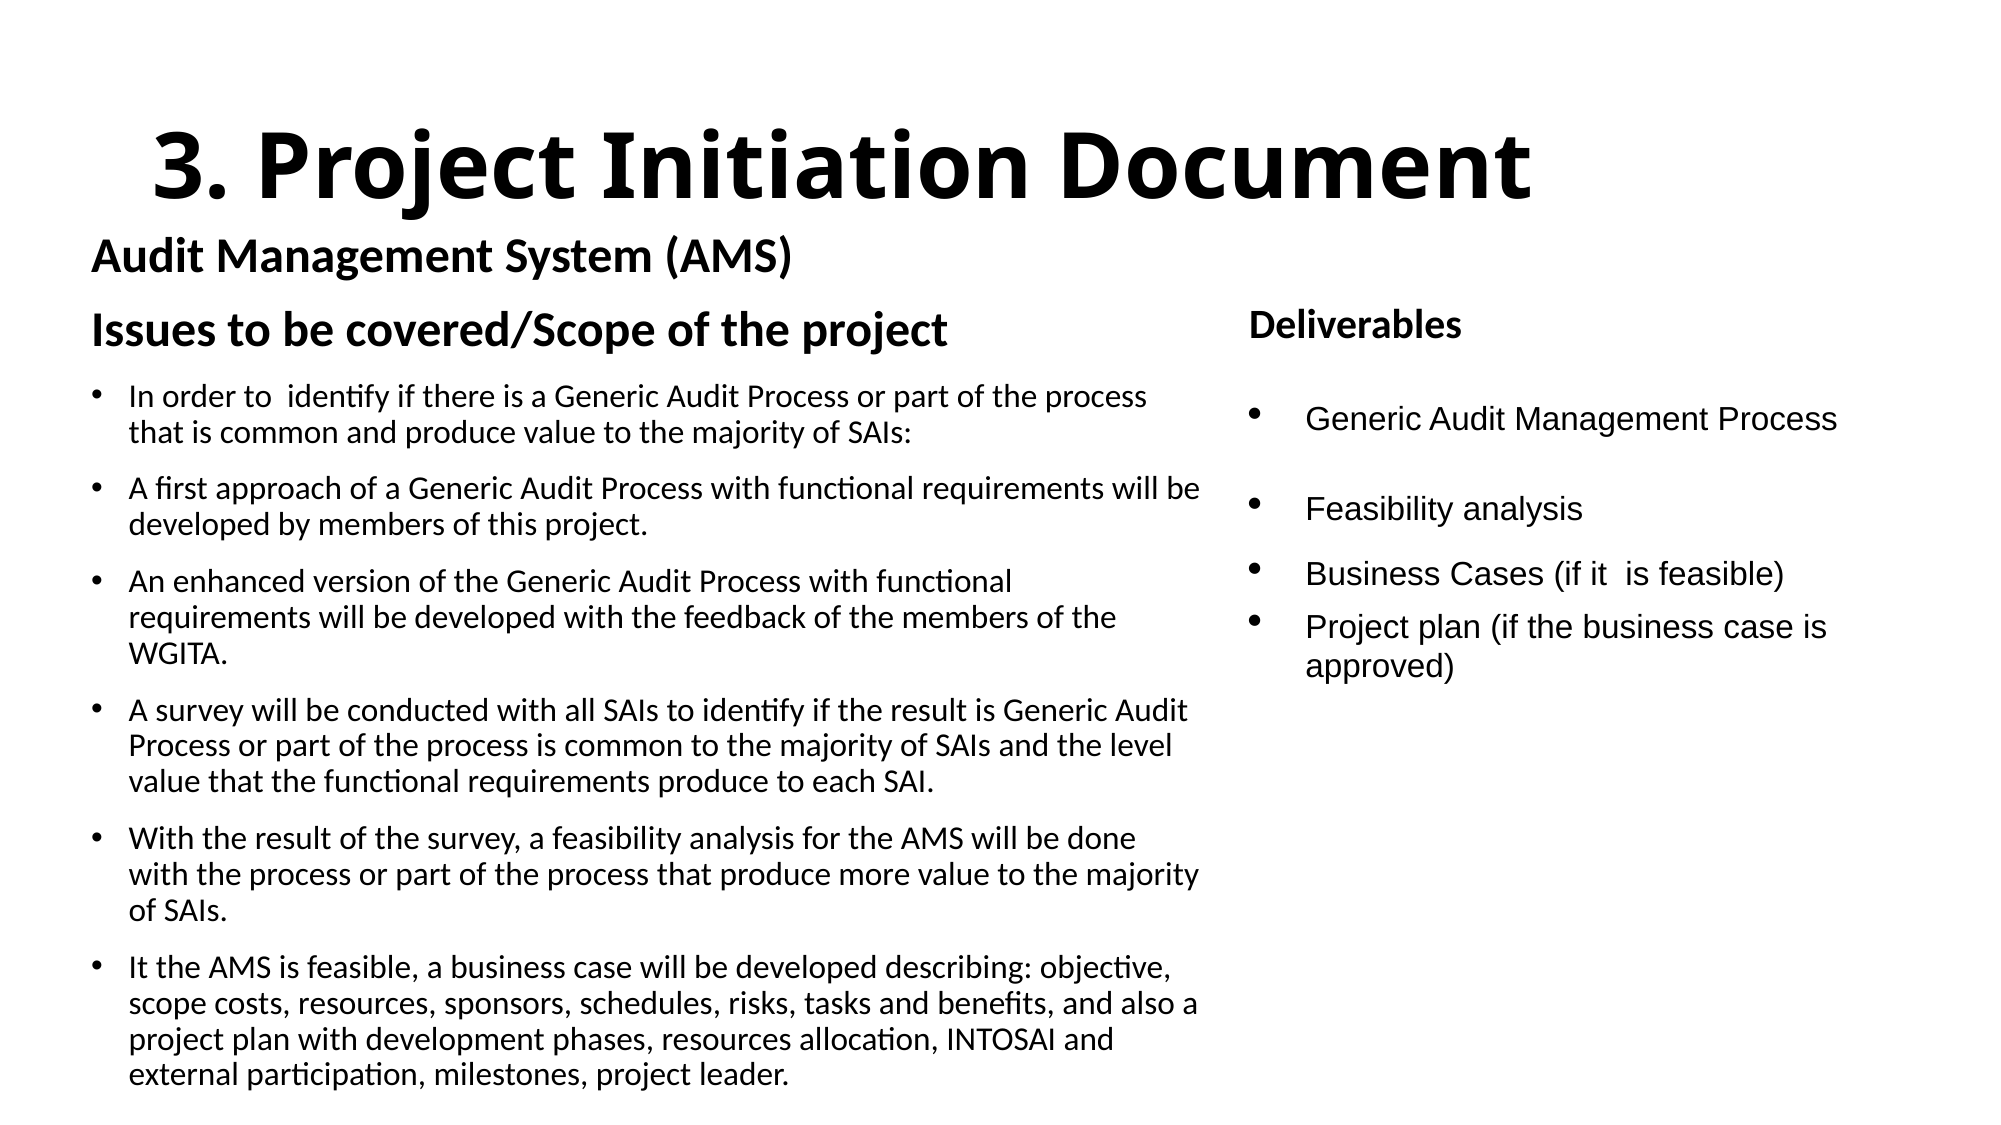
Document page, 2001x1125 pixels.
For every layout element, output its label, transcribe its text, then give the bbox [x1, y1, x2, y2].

list Audit Management System (AMS) Issues to be covered/Scope of the project In order to identify if there is a Generic Audit Process or part of the process that is common and produce value to the majority of SAIs: A first approach of a Generic Audit Process with functional requirements will be developed by members of this project. An enhanced version of the Generic Audit Process with functional requirements will be developed with the feedback of the members of the WGITA. A survey will be conducted with all SAIs to identify if the result is Generic Audit Process or part of the process is common to the majority of SAIs and the level value that the functional requirements produce to each SAI. With the result of the survey, a feasibility analysis for the AMS will be done with the process or part of the process that produce more value to the majority of SAIs. It the AMS is feasible, a business case will be developed describing: objective, scope costs, resources, sponsors, schedules, risks, tasks and benefits, and also a project plan with development phases, resources allocation, INTOSAI and external participation, milestones, project leader. [76, 221, 1218, 936]
text_box Deliverables Generic Audit Management Process Feasibility analysis Business Cases (if it is feasible) Project plan (if the business case is approved) [1234, 295, 1863, 692]
title 3. Project Initiation Document [137, 59, 1863, 278]
